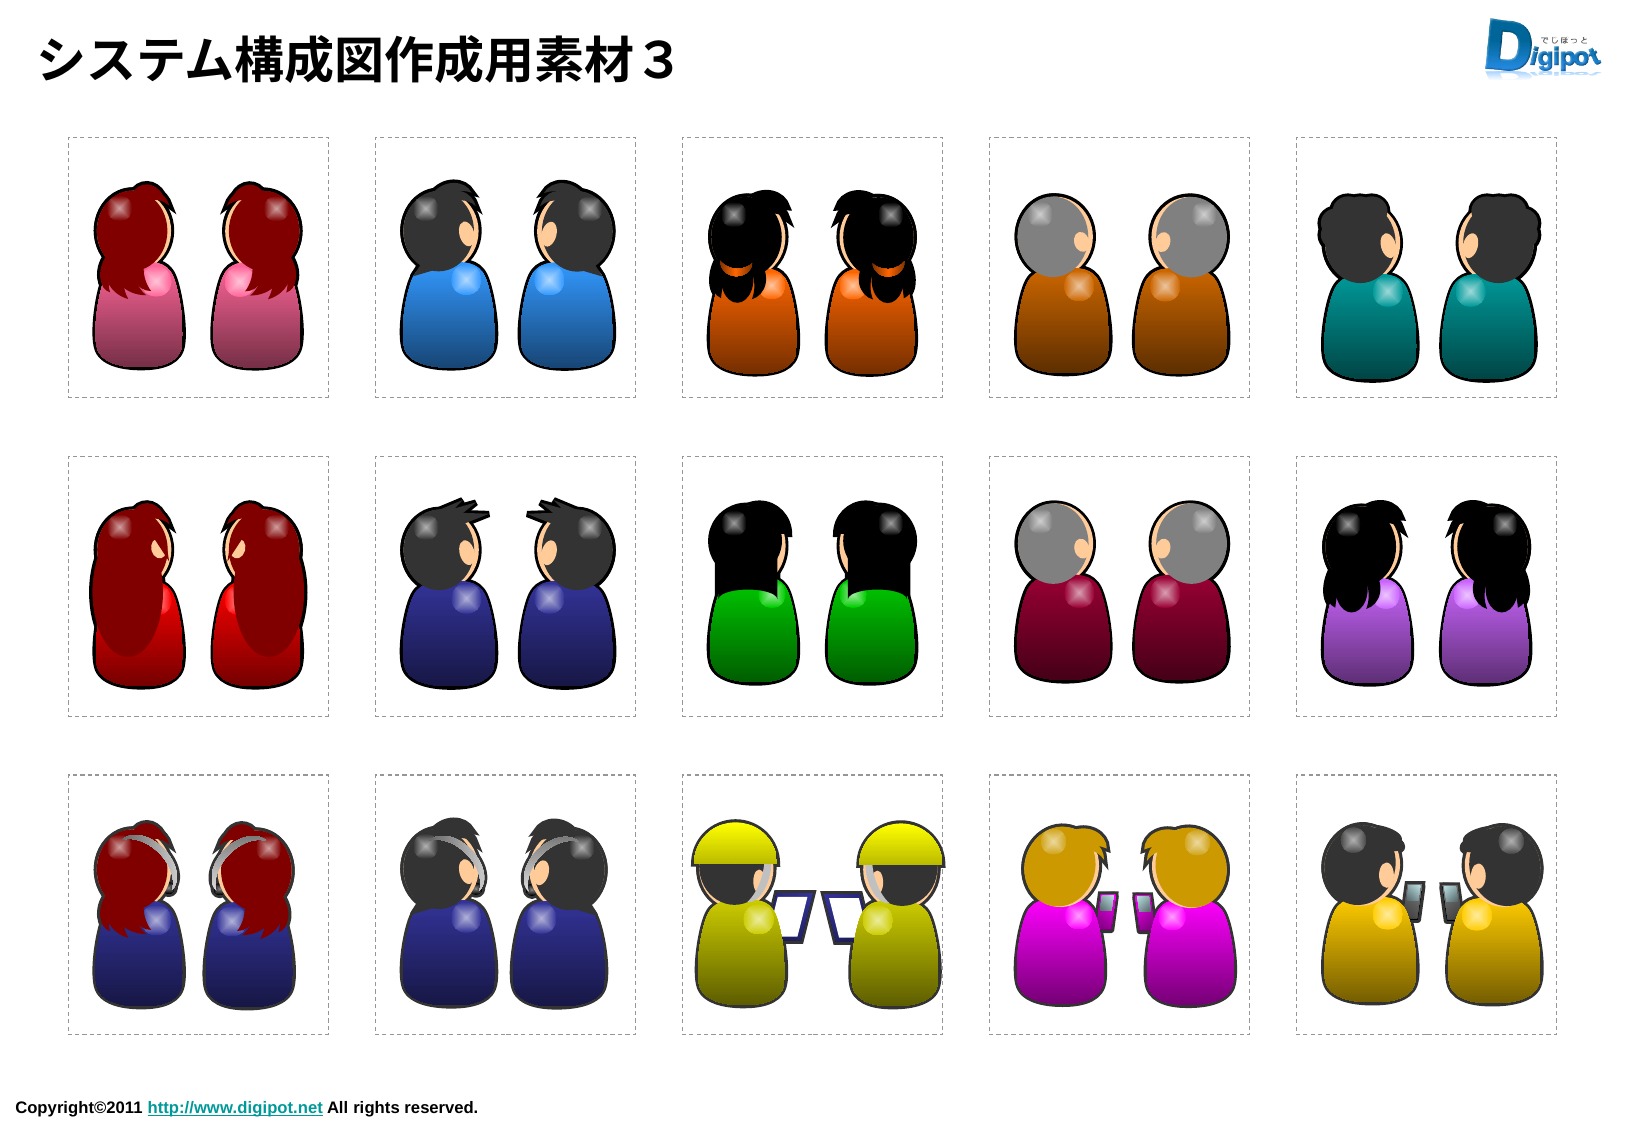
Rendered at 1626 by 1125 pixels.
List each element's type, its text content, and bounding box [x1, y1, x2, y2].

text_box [1442, 826, 1545, 1004]
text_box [706, 193, 801, 374]
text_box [202, 822, 297, 1008]
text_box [1438, 196, 1539, 380]
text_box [1131, 196, 1232, 374]
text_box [1131, 503, 1232, 681]
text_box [1438, 503, 1534, 684]
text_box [517, 503, 618, 687]
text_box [398, 822, 499, 1006]
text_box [517, 184, 617, 368]
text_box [1013, 503, 1114, 681]
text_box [91, 503, 187, 687]
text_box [1320, 825, 1423, 1003]
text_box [1013, 823, 1116, 1004]
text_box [210, 184, 305, 368]
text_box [824, 823, 943, 1007]
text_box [210, 503, 305, 687]
picture [1485, 18, 1602, 82]
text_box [1013, 196, 1113, 374]
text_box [694, 822, 813, 1006]
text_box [1320, 503, 1415, 684]
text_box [1135, 824, 1238, 1005]
title システム構成図作成用素材３ [21, 19, 881, 98]
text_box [509, 823, 610, 1007]
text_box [91, 821, 187, 1007]
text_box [398, 503, 499, 687]
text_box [398, 184, 499, 368]
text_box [91, 184, 187, 368]
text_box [824, 193, 919, 374]
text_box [1320, 196, 1421, 380]
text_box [824, 503, 919, 683]
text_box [706, 503, 801, 683]
